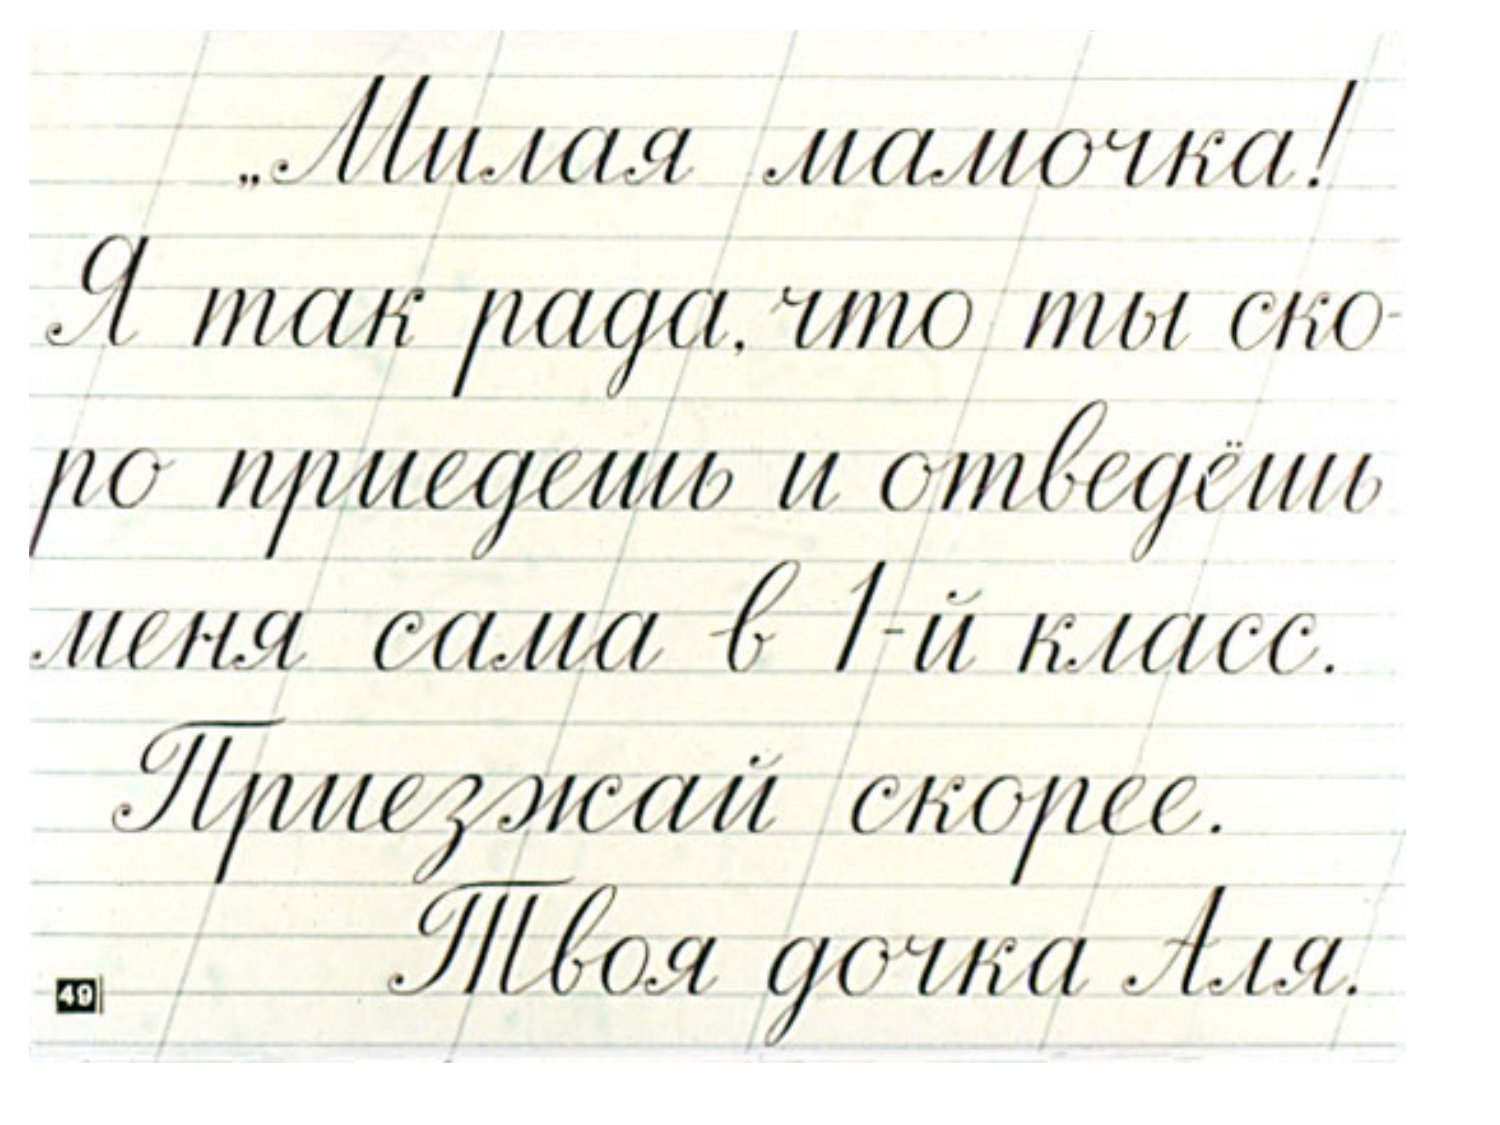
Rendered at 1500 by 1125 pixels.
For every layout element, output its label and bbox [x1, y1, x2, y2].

picture [29, 30, 1406, 1064]
